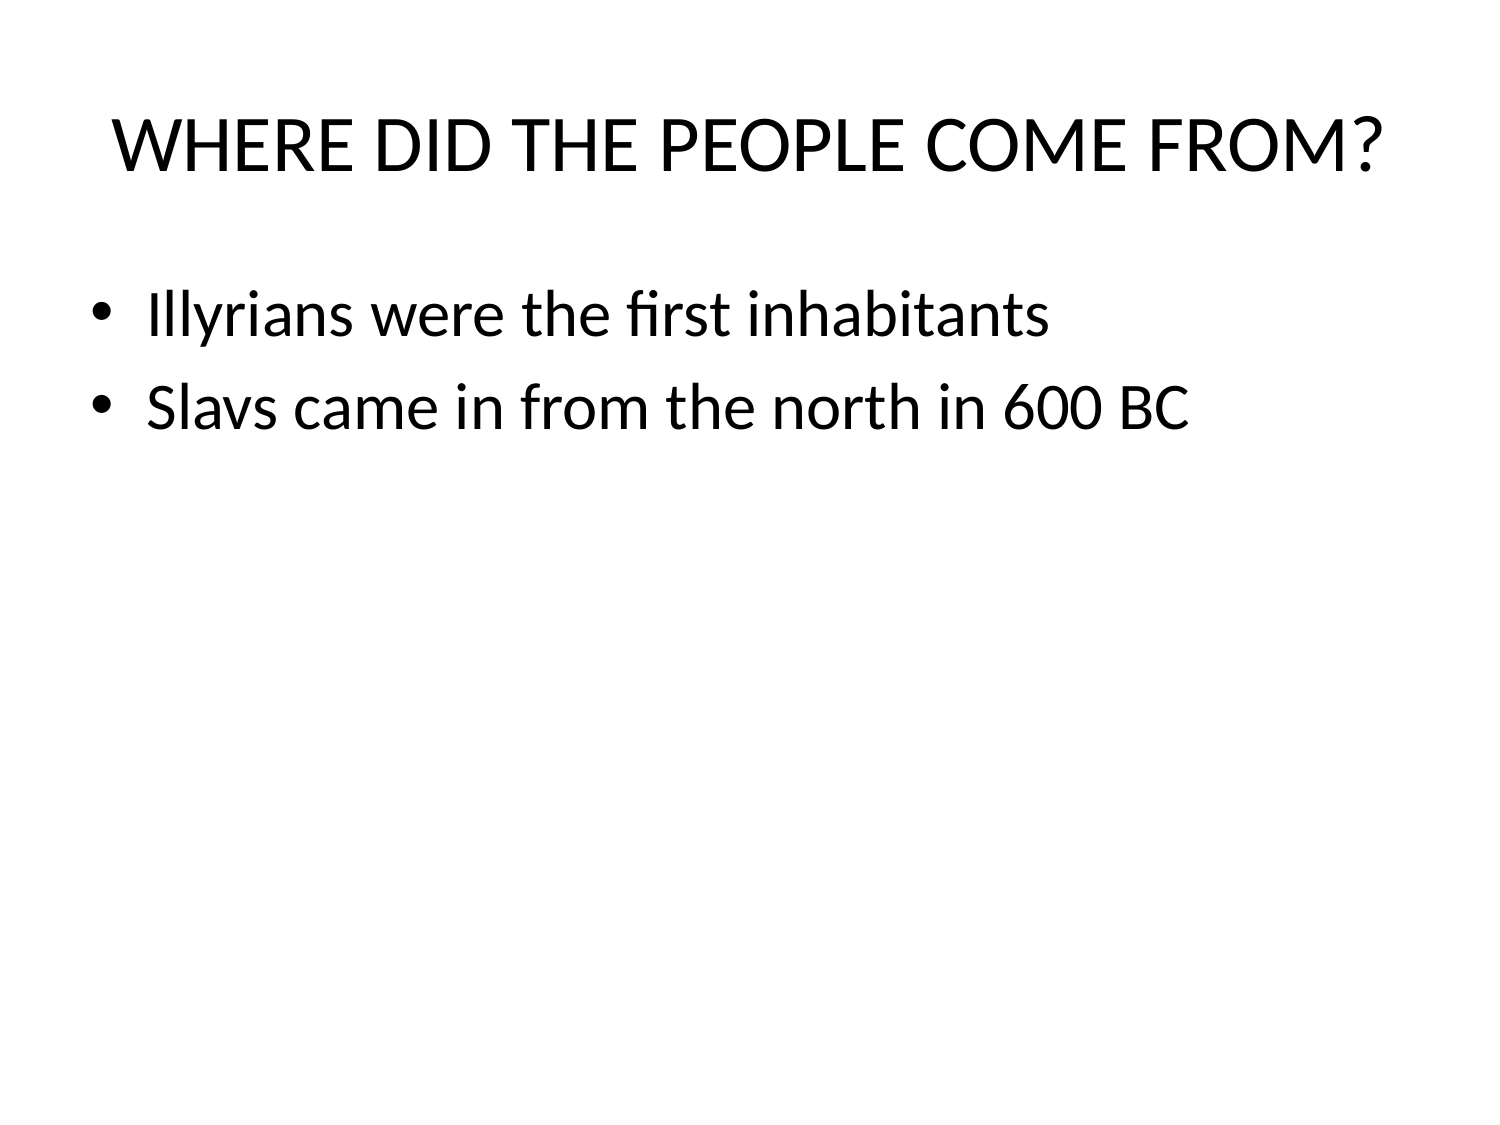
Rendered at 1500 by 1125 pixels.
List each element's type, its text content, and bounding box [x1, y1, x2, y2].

list Illyrians were the first inhabitants Slavs came in from the north in 600 BC [75, 262, 1425, 1005]
title WHERE DID THE PEOPLE COME FROM? [75, 45, 1425, 233]
